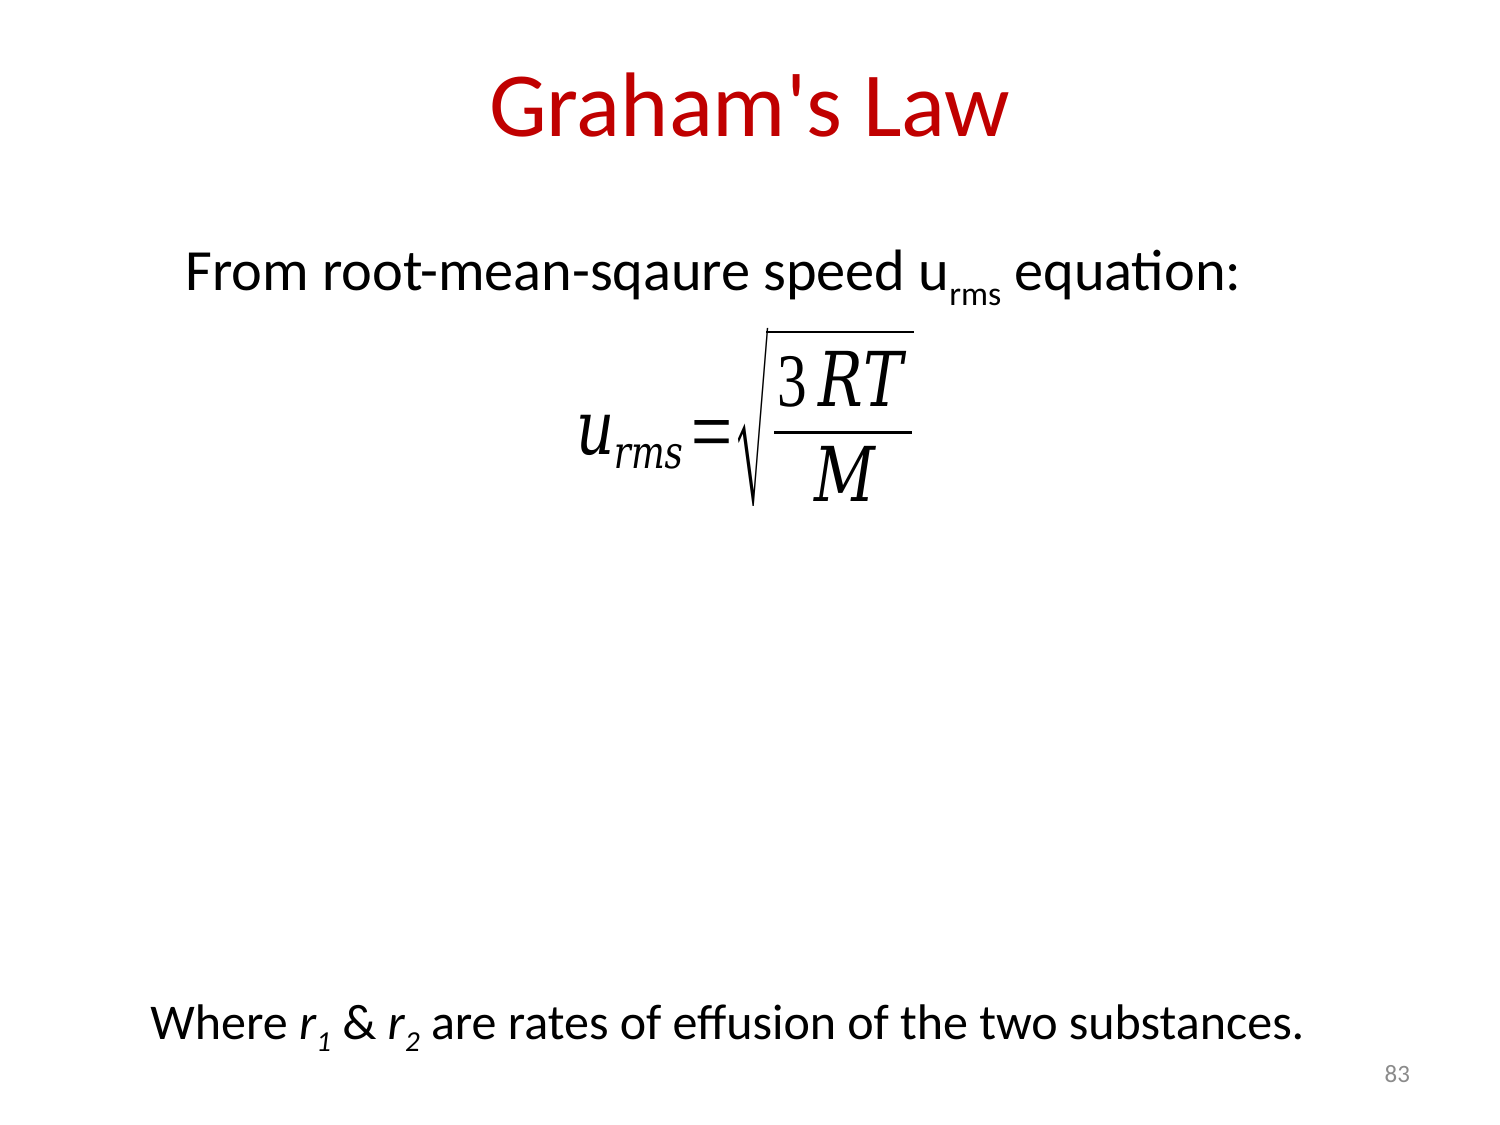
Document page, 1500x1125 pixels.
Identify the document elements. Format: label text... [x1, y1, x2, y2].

text_box Where r1 & r2 are rates of effusion of the two substances. [135, 981, 1411, 1065]
text_box Graham's Law [112, 37, 1388, 225]
slide_number 83 [1074, 1042, 1425, 1103]
text_box From root-mean-sqaure speed urms equation: [171, 224, 1257, 320]
